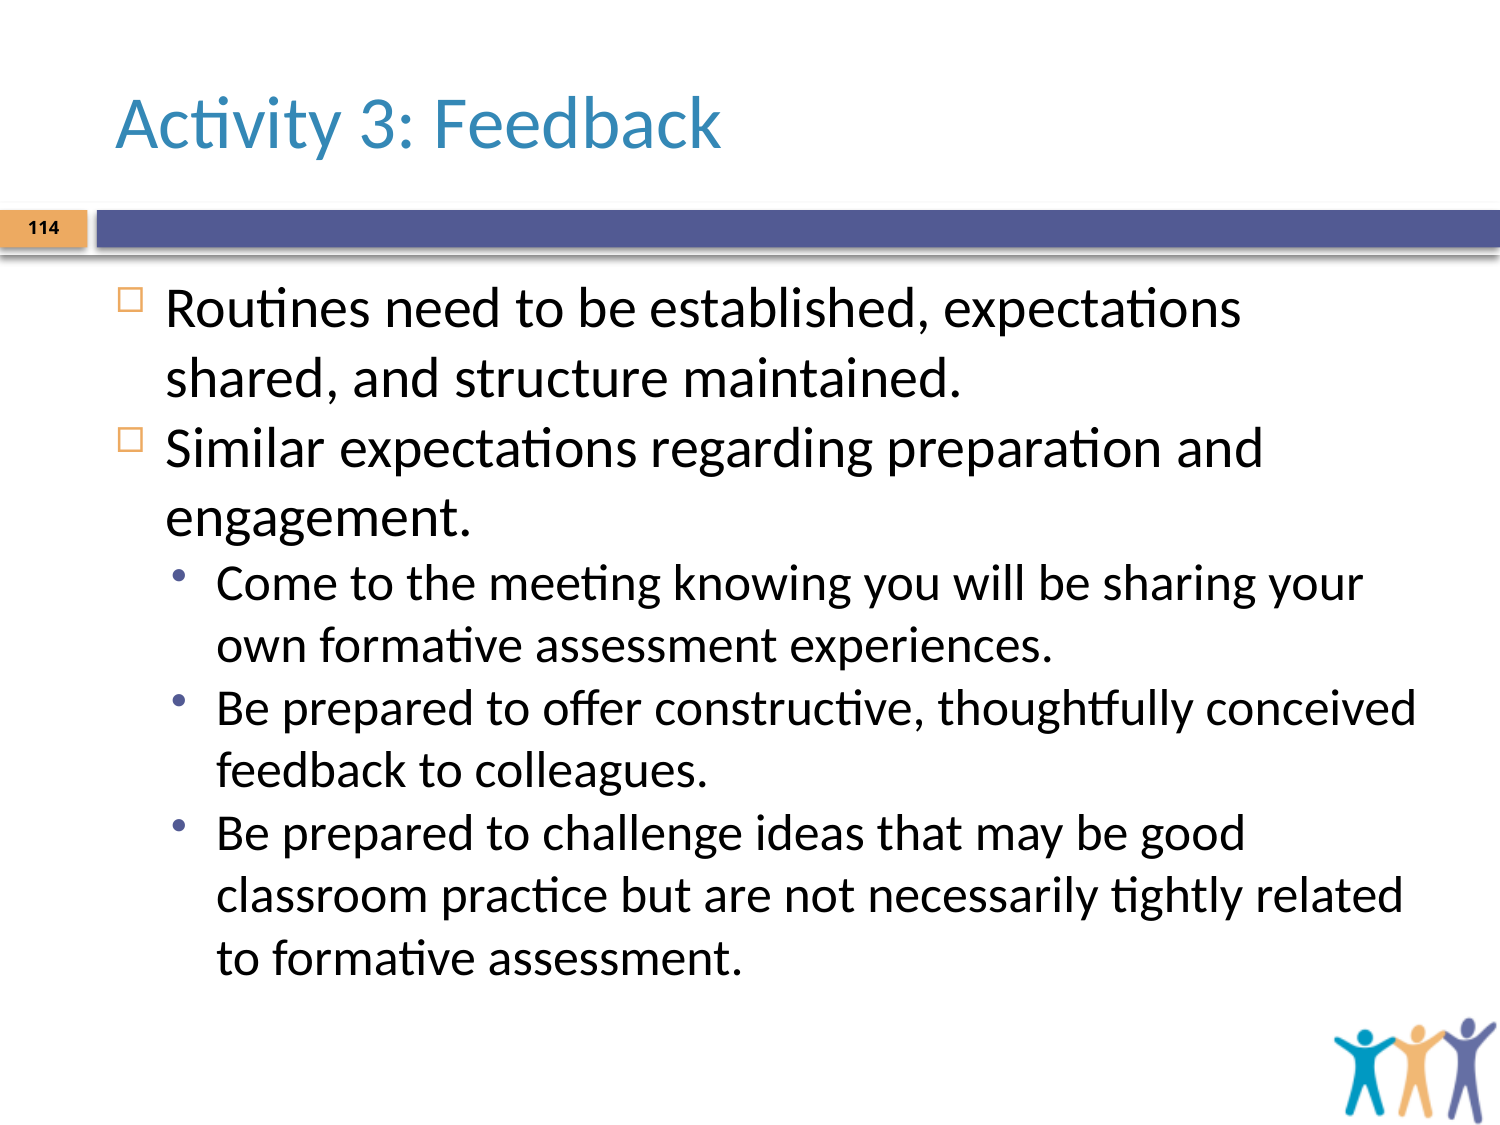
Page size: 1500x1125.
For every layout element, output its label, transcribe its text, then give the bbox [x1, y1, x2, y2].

title Activity 3: Feedback [100, 37, 1438, 200]
slide_number 114 [0, 208, 88, 249]
list Routines need to be established, expectations shared, and structure maintained. Similar expectations regarding preparation and engagement. Come to the meeting knowing you will be sharing your own formative assessment experiences. Be prepared to offer constructive, thoughtfully conceived feedback to colleagues. Be prepared to challenge ideas that may be good classroom practice but are not necessarily tightly related to formative assessment. [100, 262, 1438, 1000]
